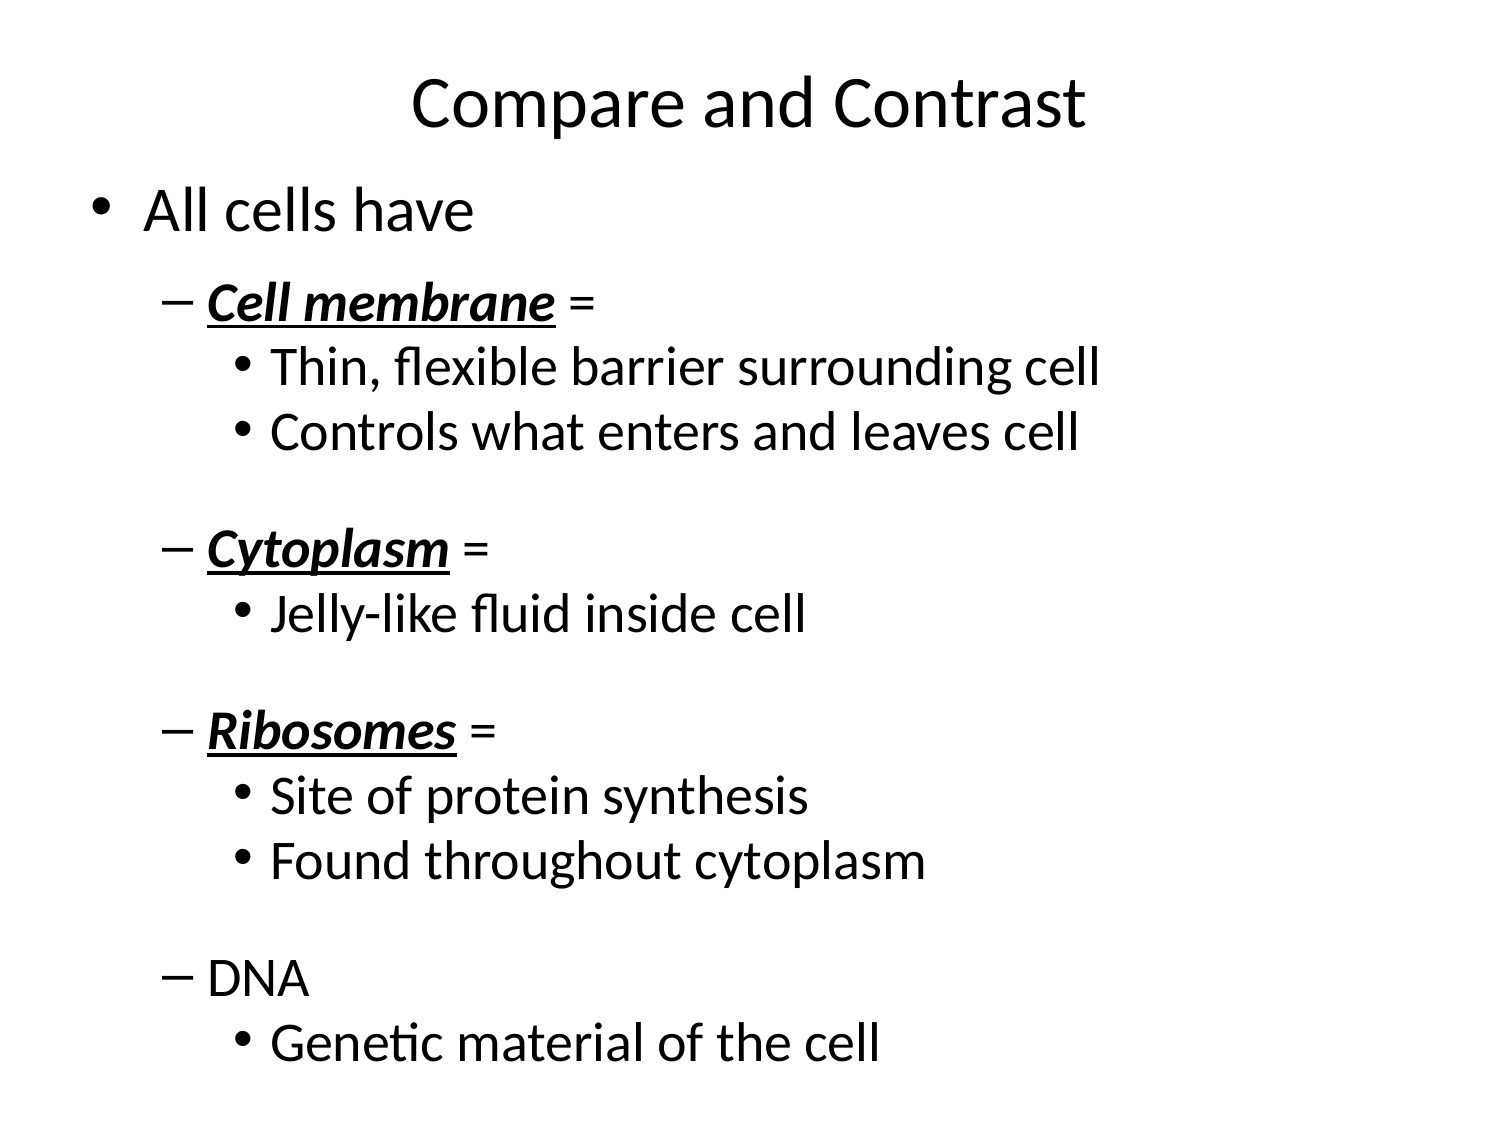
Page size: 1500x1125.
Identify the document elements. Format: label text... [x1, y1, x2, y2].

list All cells have Cell membrane = Thin, flexible barrier surrounding cell Controls what enters and leaves cell Cytoplasm = Jelly-like fluid inside cell Ribosomes = Site of protein synthesis Found throughout cytoplasm DNA Genetic material of the cell [75, 174, 1425, 1088]
title Compare and Contrast [75, 45, 1425, 150]
